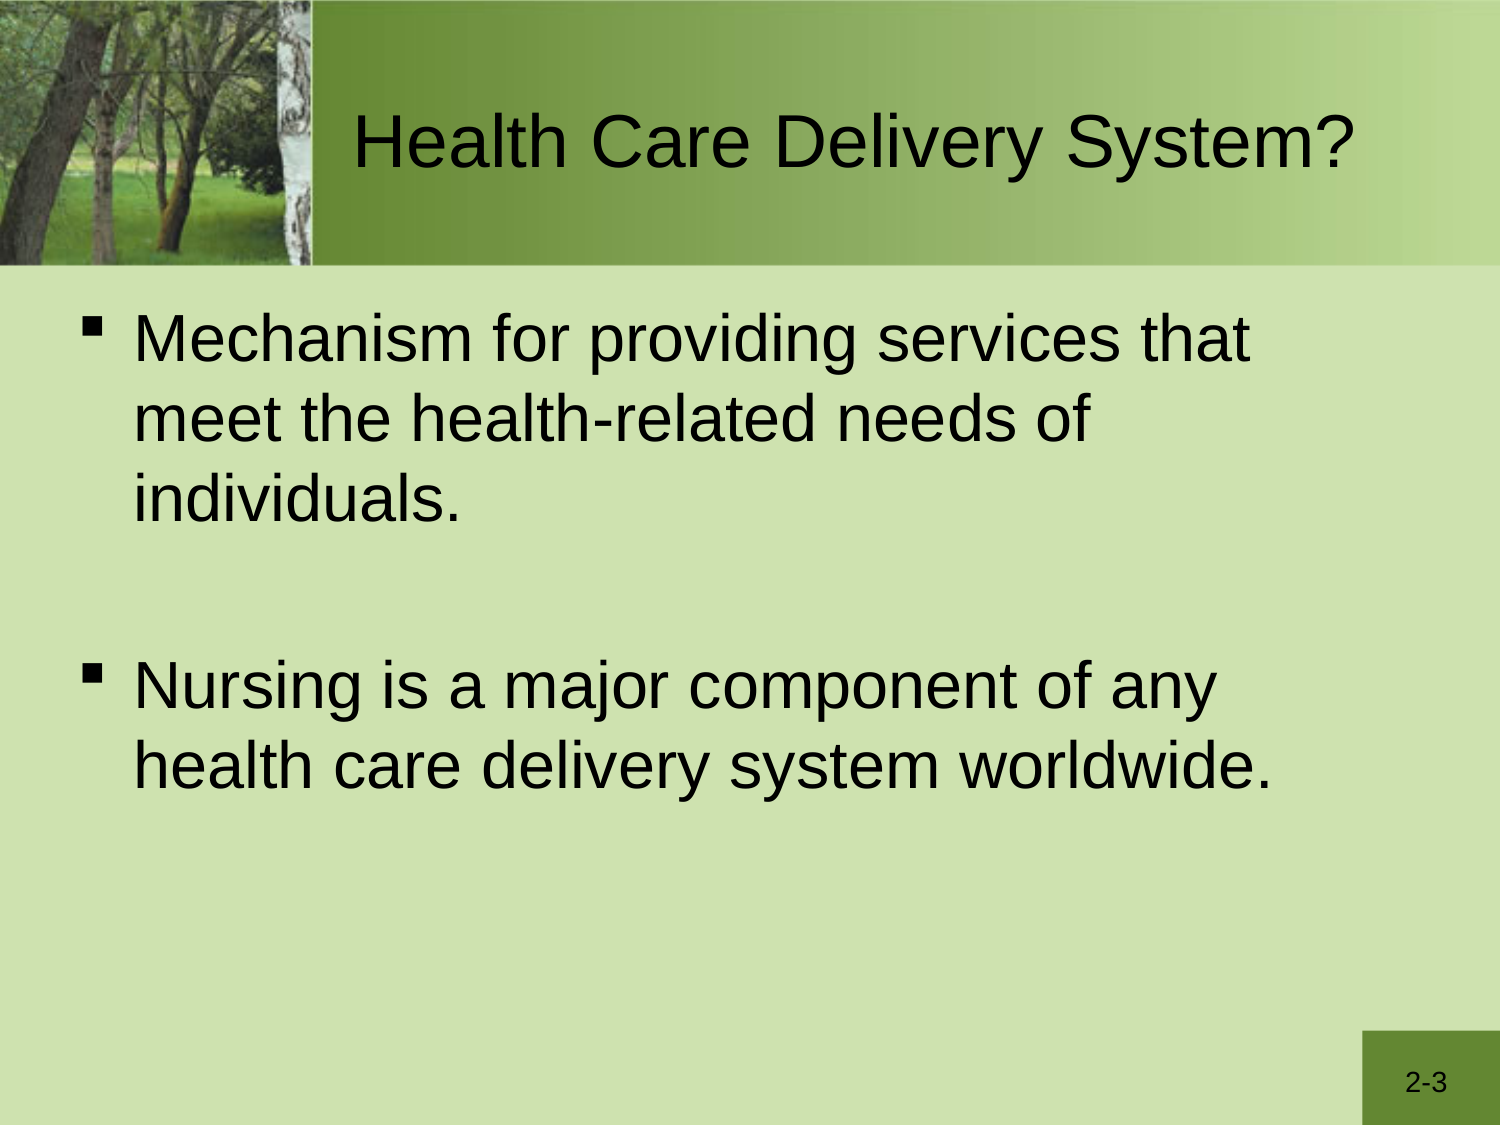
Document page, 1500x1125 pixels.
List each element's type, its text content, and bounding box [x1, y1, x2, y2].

picture [0, 0, 1500, 1125]
title Health Care Delivery System? [337, 24, 1438, 250]
slide_number 2-3 [1149, 1031, 1463, 1107]
list Mechanism for providing services that meet the health-related needs of individuals. Nursing is a major component of any health care delivery system worldwide. [62, 287, 1375, 1000]
